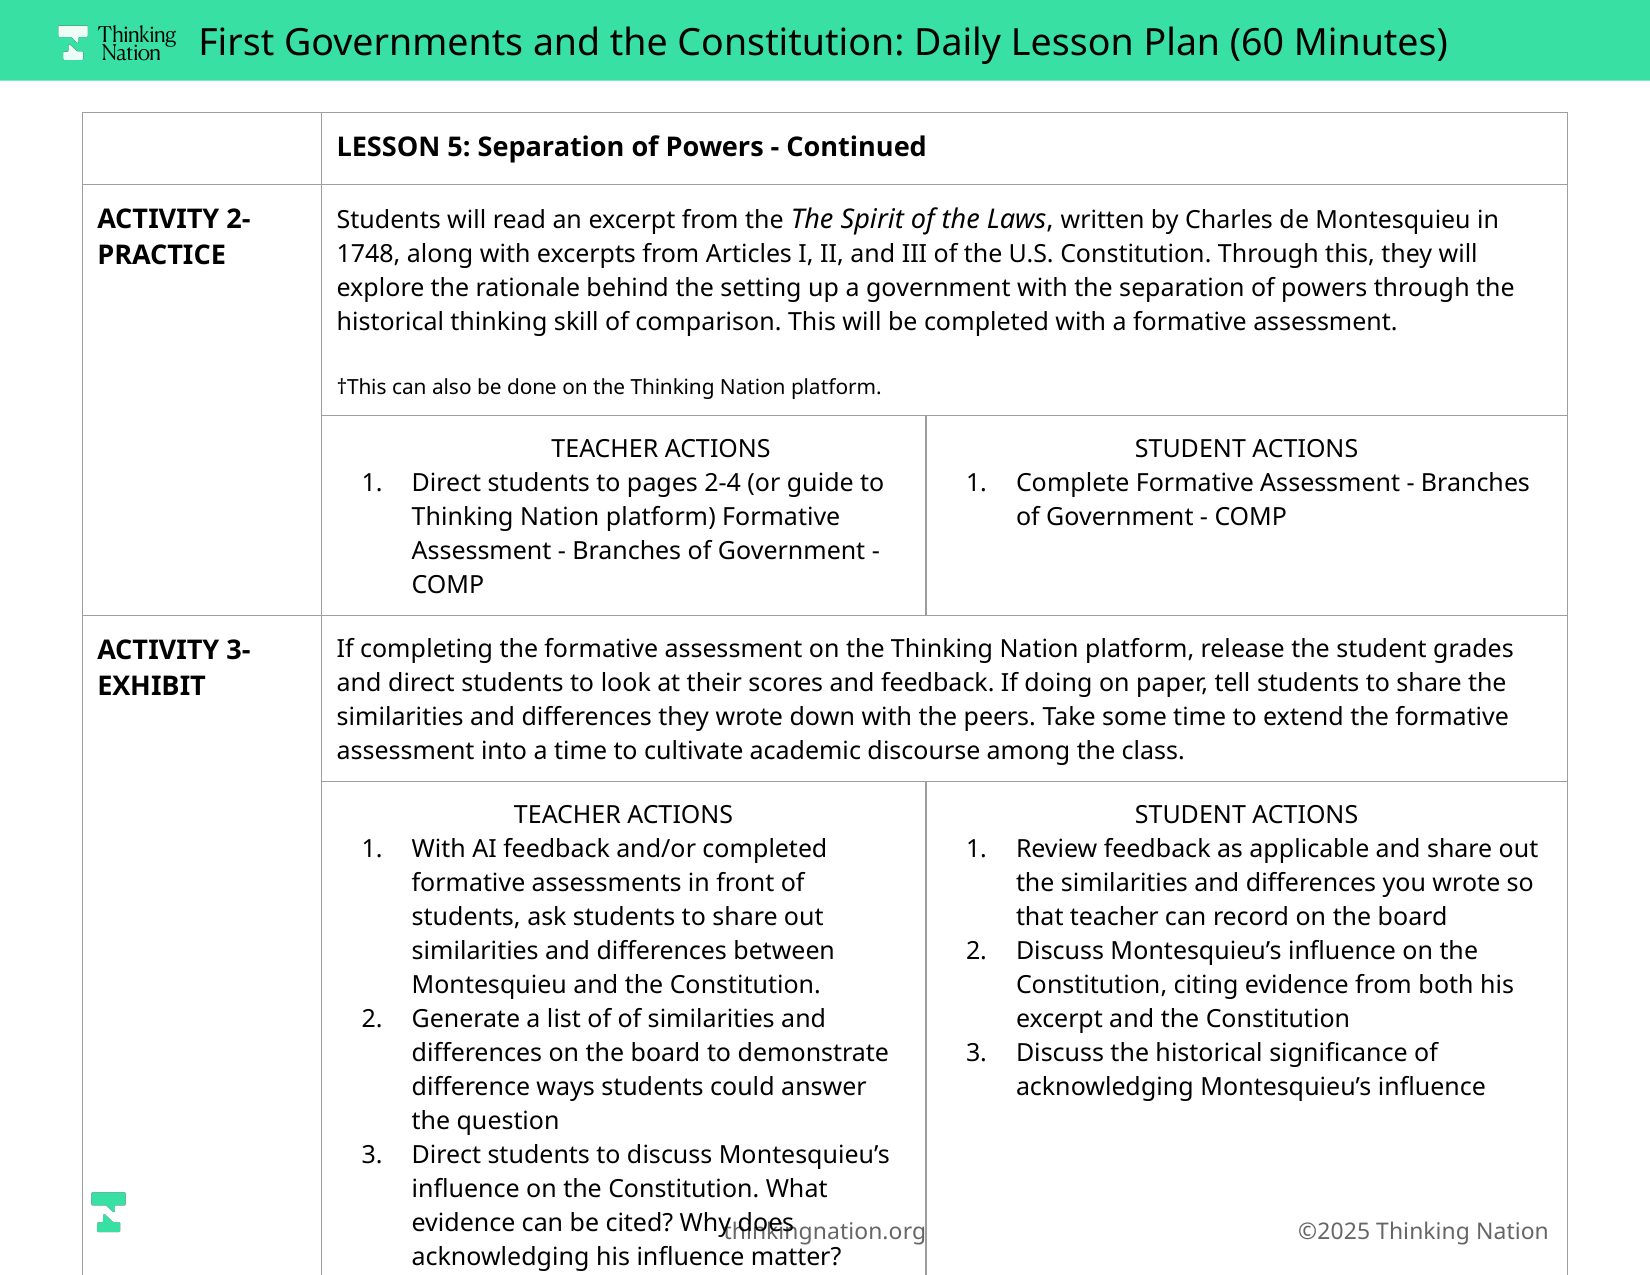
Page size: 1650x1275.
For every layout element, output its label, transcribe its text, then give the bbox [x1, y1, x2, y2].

table_cell STUDENT ACTIONS Complete Formative Assessment - Branches of Government - COMP [927, 416, 1567, 615]
table_cell Students will read an excerpt from the The Spirit of the Laws, written by Charles de Montesquieu in 1748, along with excerpts from Articles I, II, and III of the U.S. Constitution. Through this, they will explore the rationale behind the setting up a government with the separation of powers through the historical thinking skill of comparison. This will be completed with a formative assessment. †This can also be done on the Thinking Nation platform. [322, 185, 1567, 415]
picture [45, 14, 180, 71]
text_box First Governments and the Constitution: Daily Lesson Plan (60 Minutes) [0, 0, 1650, 81]
picture [80, 1184, 136, 1240]
table_cell TEACHER ACTIONS Direct students to pages 2-4 (or guide to Thinking Nation platform) Formative Assessment - Branches of Government - COMP [322, 416, 925, 615]
table_cell ACTIVITY 2- PRACTICE [83, 185, 321, 615]
table_cell STUDENT ACTIONS Review feedback as applicable and share out the similarities and differences you wrote so that teacher can record on the board Discuss Montesquieu’s influence on the Constitution, citing evidence from both his excerpt and the Constitution Discuss the historical significance of acknowledging Montesquieu’s influence [927, 782, 1567, 1275]
table_cell TEACHER ACTIONS With AI feedback and/or completed formative assessments in front of students, ask students to share out similarities and differences between Montesquieu and the Constitution. Generate a list of of similarities and differences on the board to demonstrate difference ways students could answer the question Direct students to discuss Montesquieu’s influence on the Constitution. What evidence can be cited? Why does acknowledging his influence matter? [322, 782, 925, 1275]
table_header [83, 113, 321, 184]
table_header LESSON 5: Separation of Powers - Continued [322, 113, 1567, 184]
table_cell If completing the formative assessment on the Thinking Nation platform, release the student grades and direct students to look at their scores and feedback. If doing on paper, tell students to share the similarities and differences they wrote down with the peers. Take some time to extend the formative assessment into a time to cultivate academic discourse among the class. [322, 616, 1567, 781]
table_cell ACTIVITY 3- EXHIBIT [83, 616, 321, 1275]
